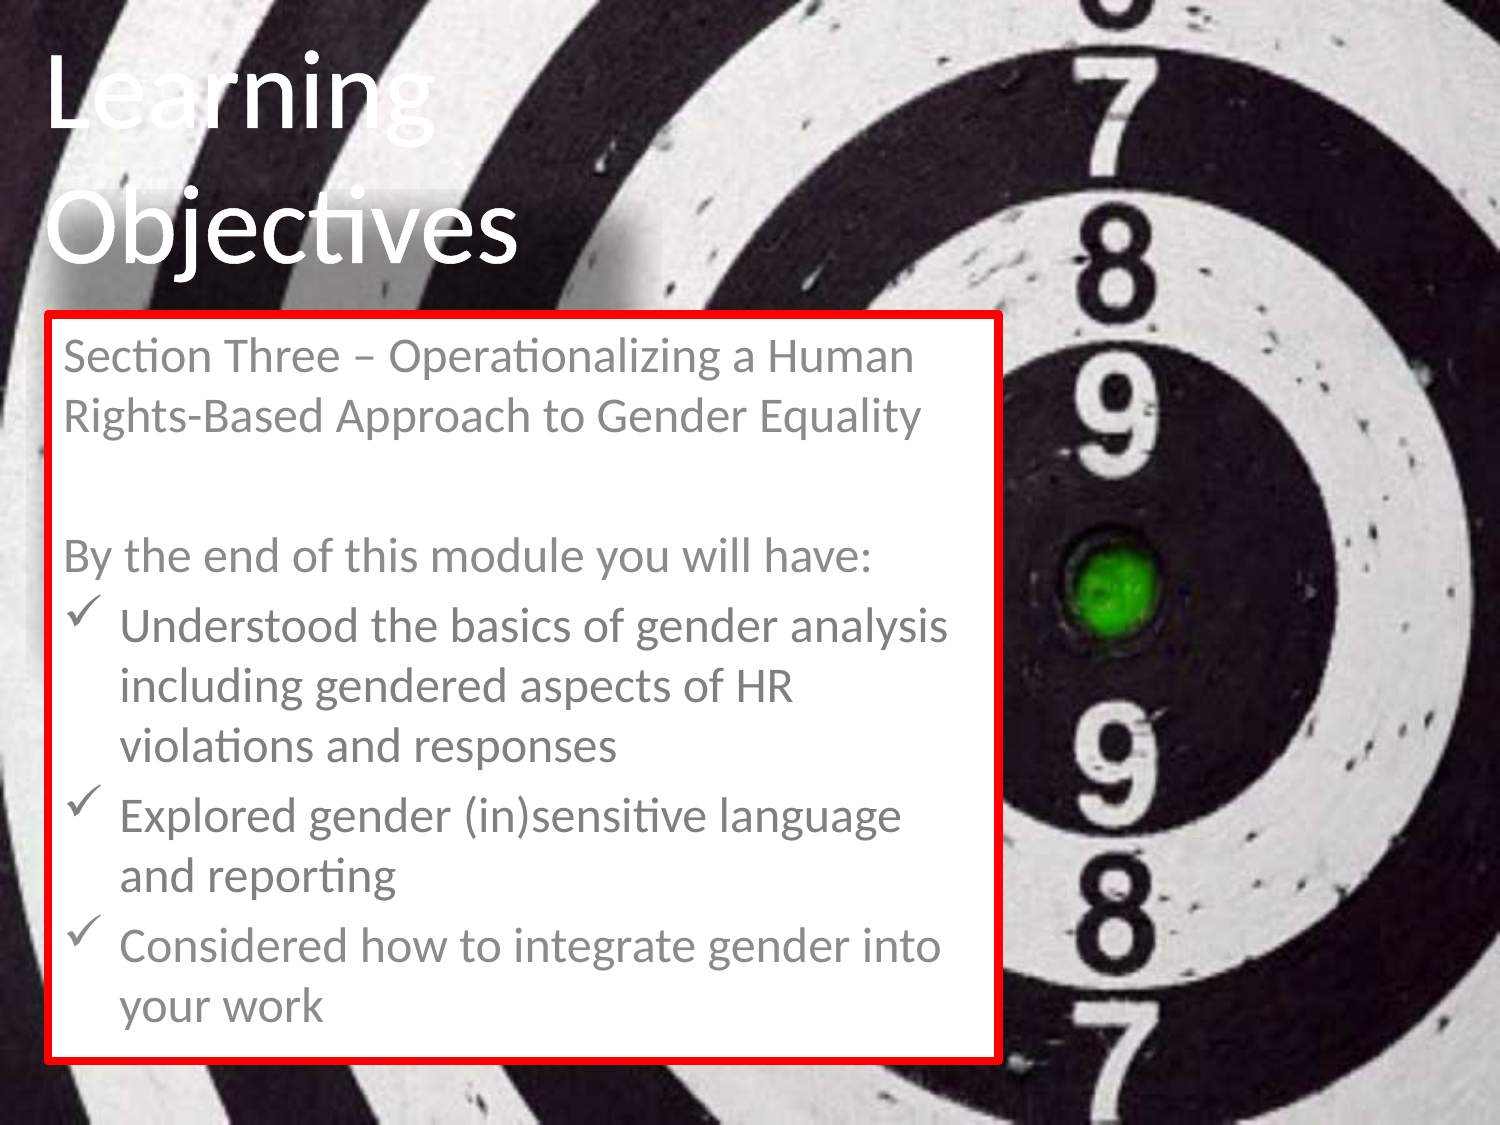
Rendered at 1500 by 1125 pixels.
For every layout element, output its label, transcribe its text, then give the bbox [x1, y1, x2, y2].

title Learning Objectives [28, 6, 761, 295]
subtitle Section Three – Operationalizing a Human Rights-Based Approach to Gender Equality By the end of this module you will have: Understood the basics of gender analysis including gendered aspects of HR violations and responses Explored gender (in)sensitive language and reporting Considered how to integrate gender into your work [48, 314, 999, 1062]
picture [0, 0, 1500, 1125]
